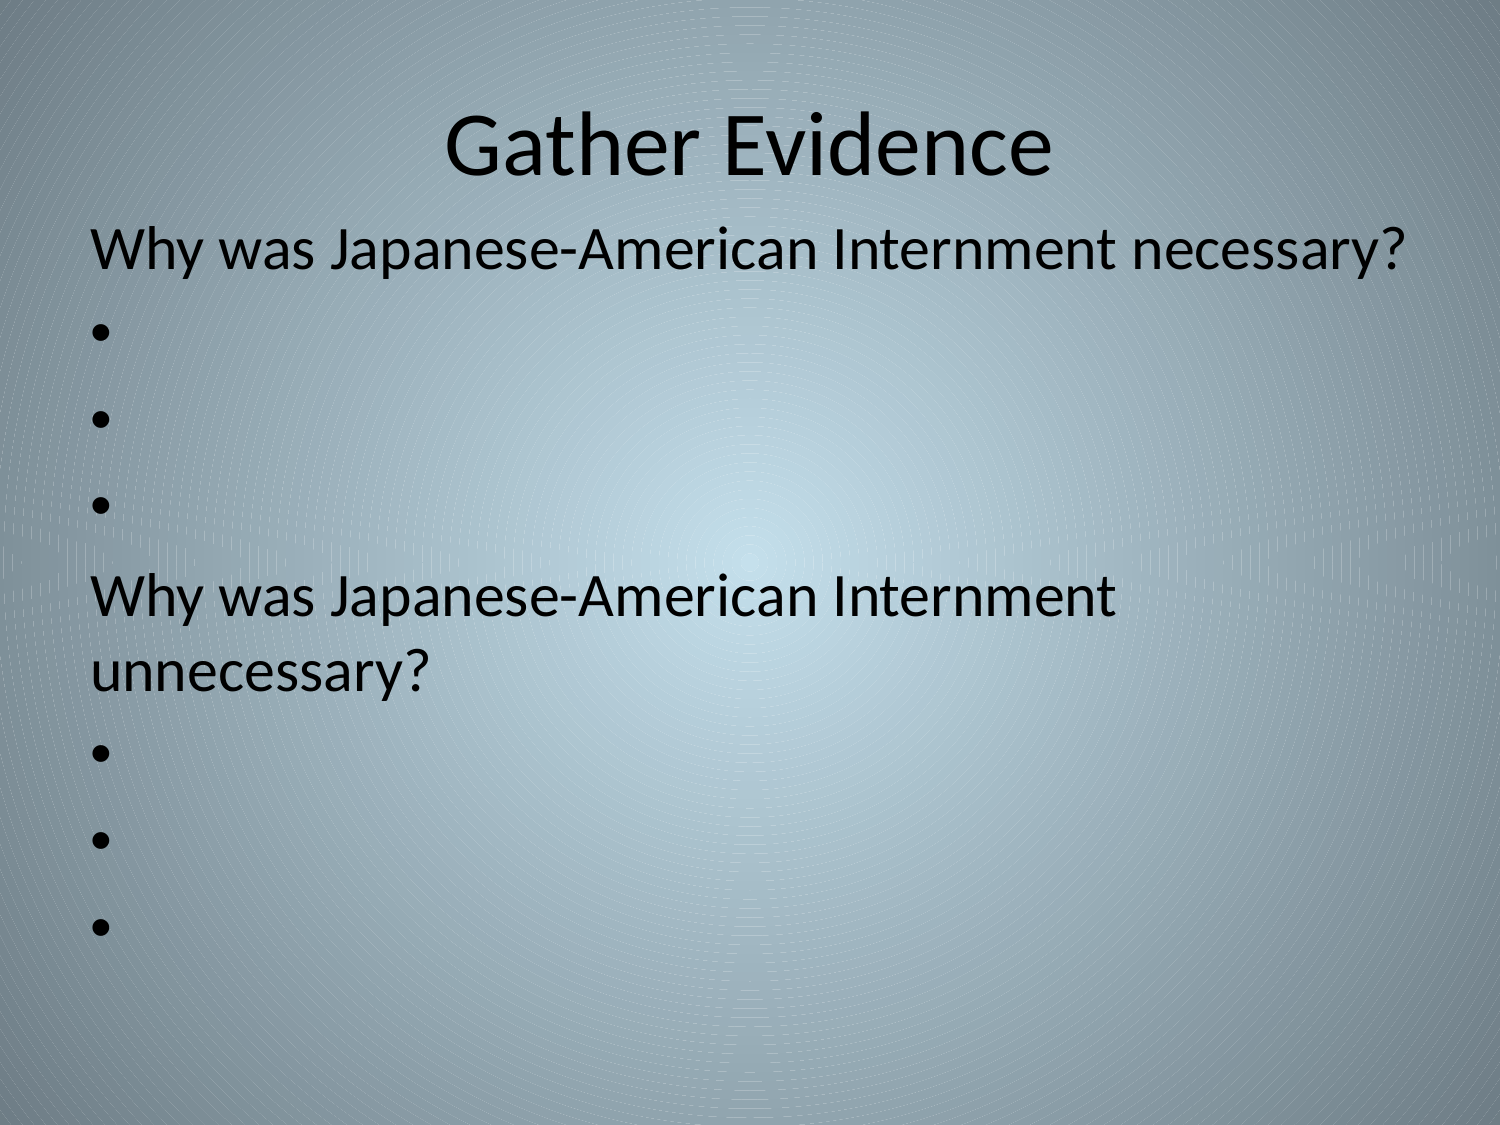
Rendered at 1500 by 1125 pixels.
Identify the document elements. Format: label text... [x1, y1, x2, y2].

title Gather Evidence [75, 45, 1425, 200]
list Why was Japanese-American Internment necessary? Why was Japanese-American Internment unnecessary? [75, 200, 1425, 1038]
